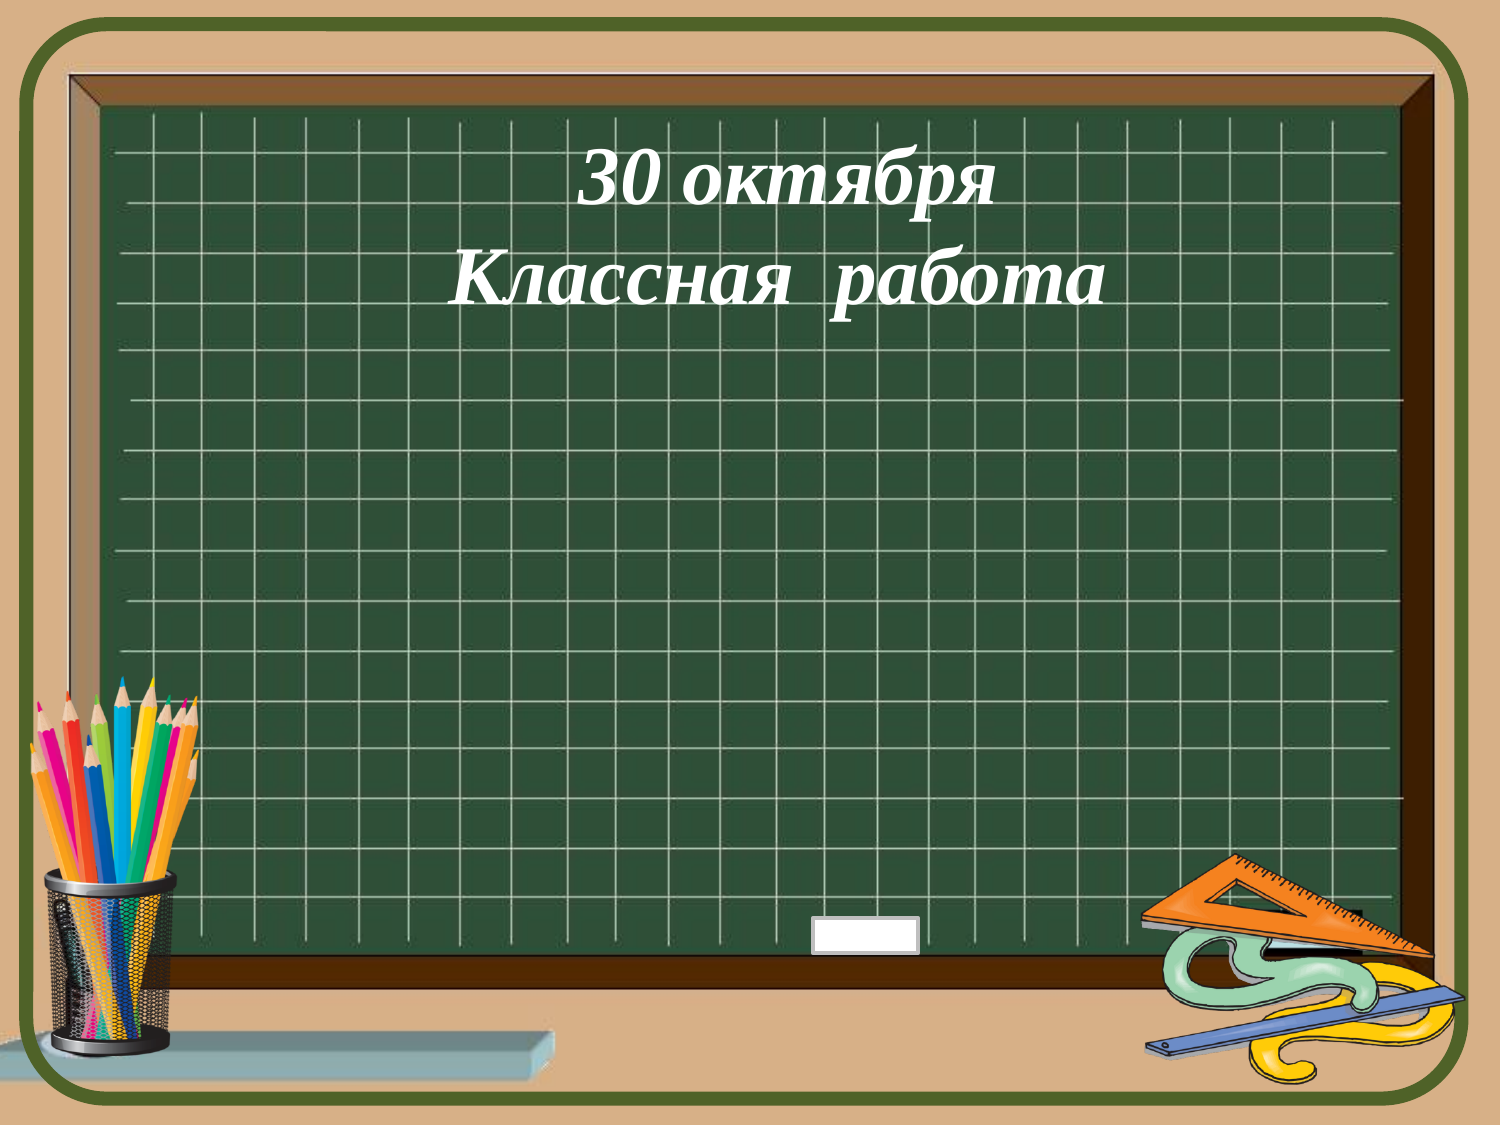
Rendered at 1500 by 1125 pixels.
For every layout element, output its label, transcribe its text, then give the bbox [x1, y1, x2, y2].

text_box 30 октября Классная работа [395, 113, 1182, 329]
picture [0, 0, 1500, 1125]
